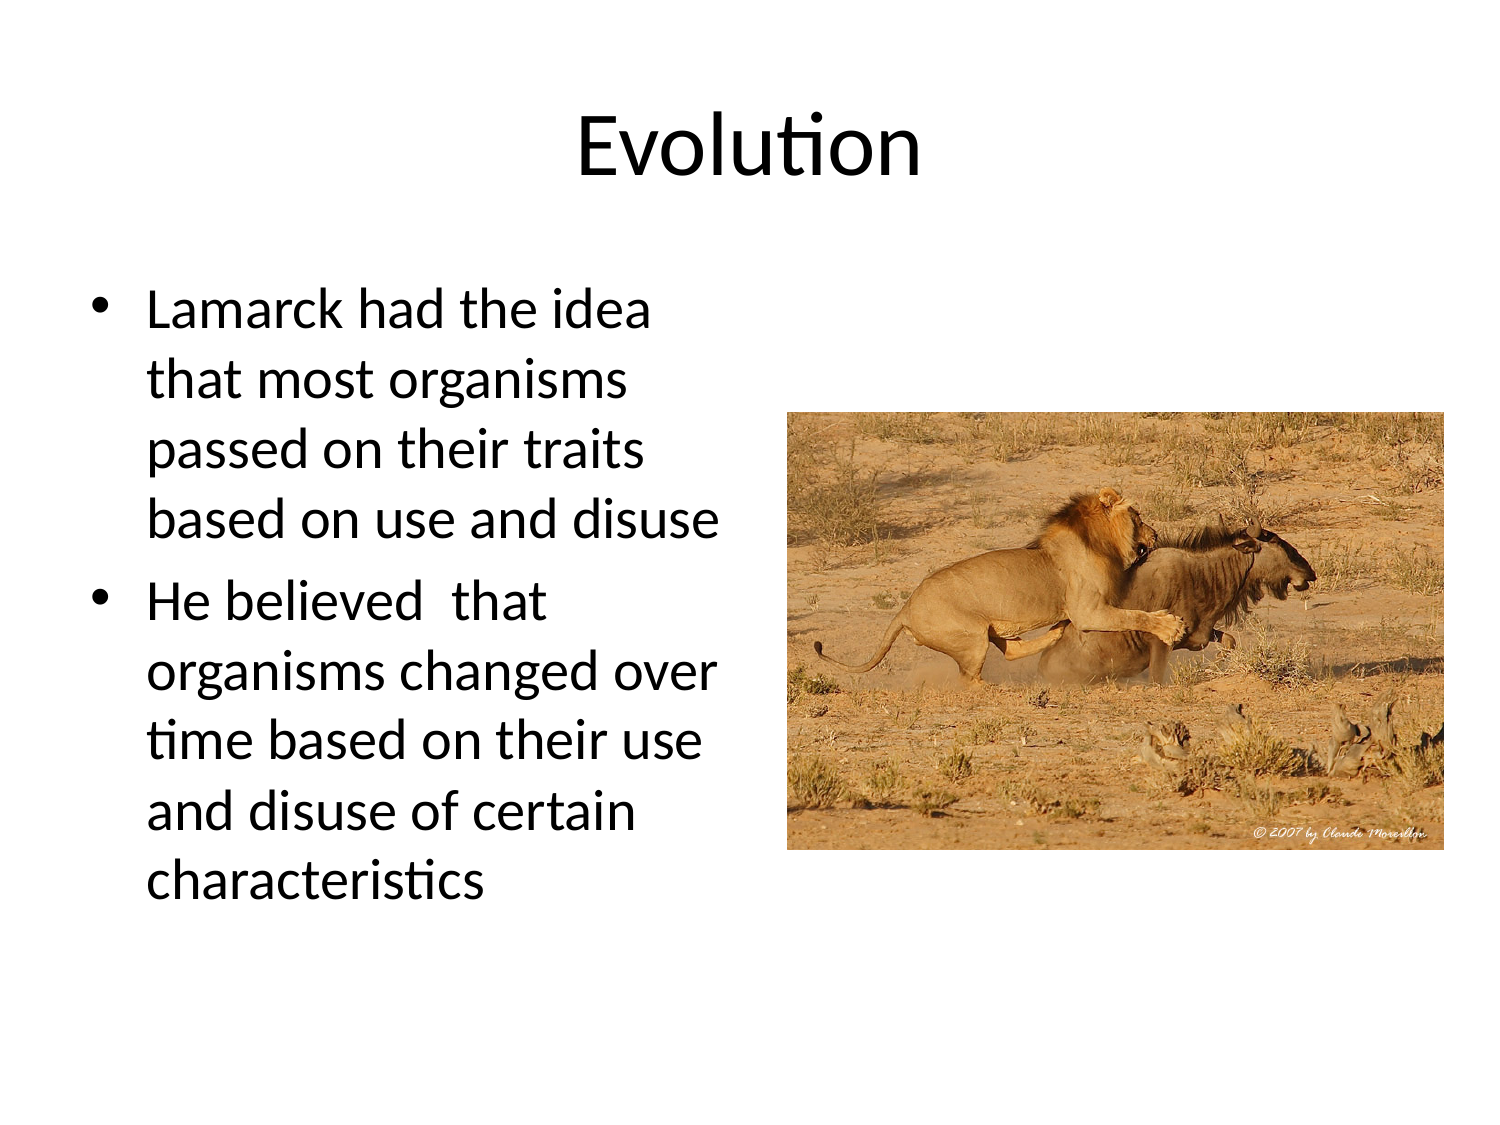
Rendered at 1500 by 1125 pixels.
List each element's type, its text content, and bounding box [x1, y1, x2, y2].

picture [787, 412, 1444, 851]
title Evolution [75, 45, 1425, 233]
list Lamarck had the idea that most organisms passed on their traits based on use and disuse He believed that organisms changed over time based on their use and disuse of certain characteristics [75, 262, 738, 1005]
